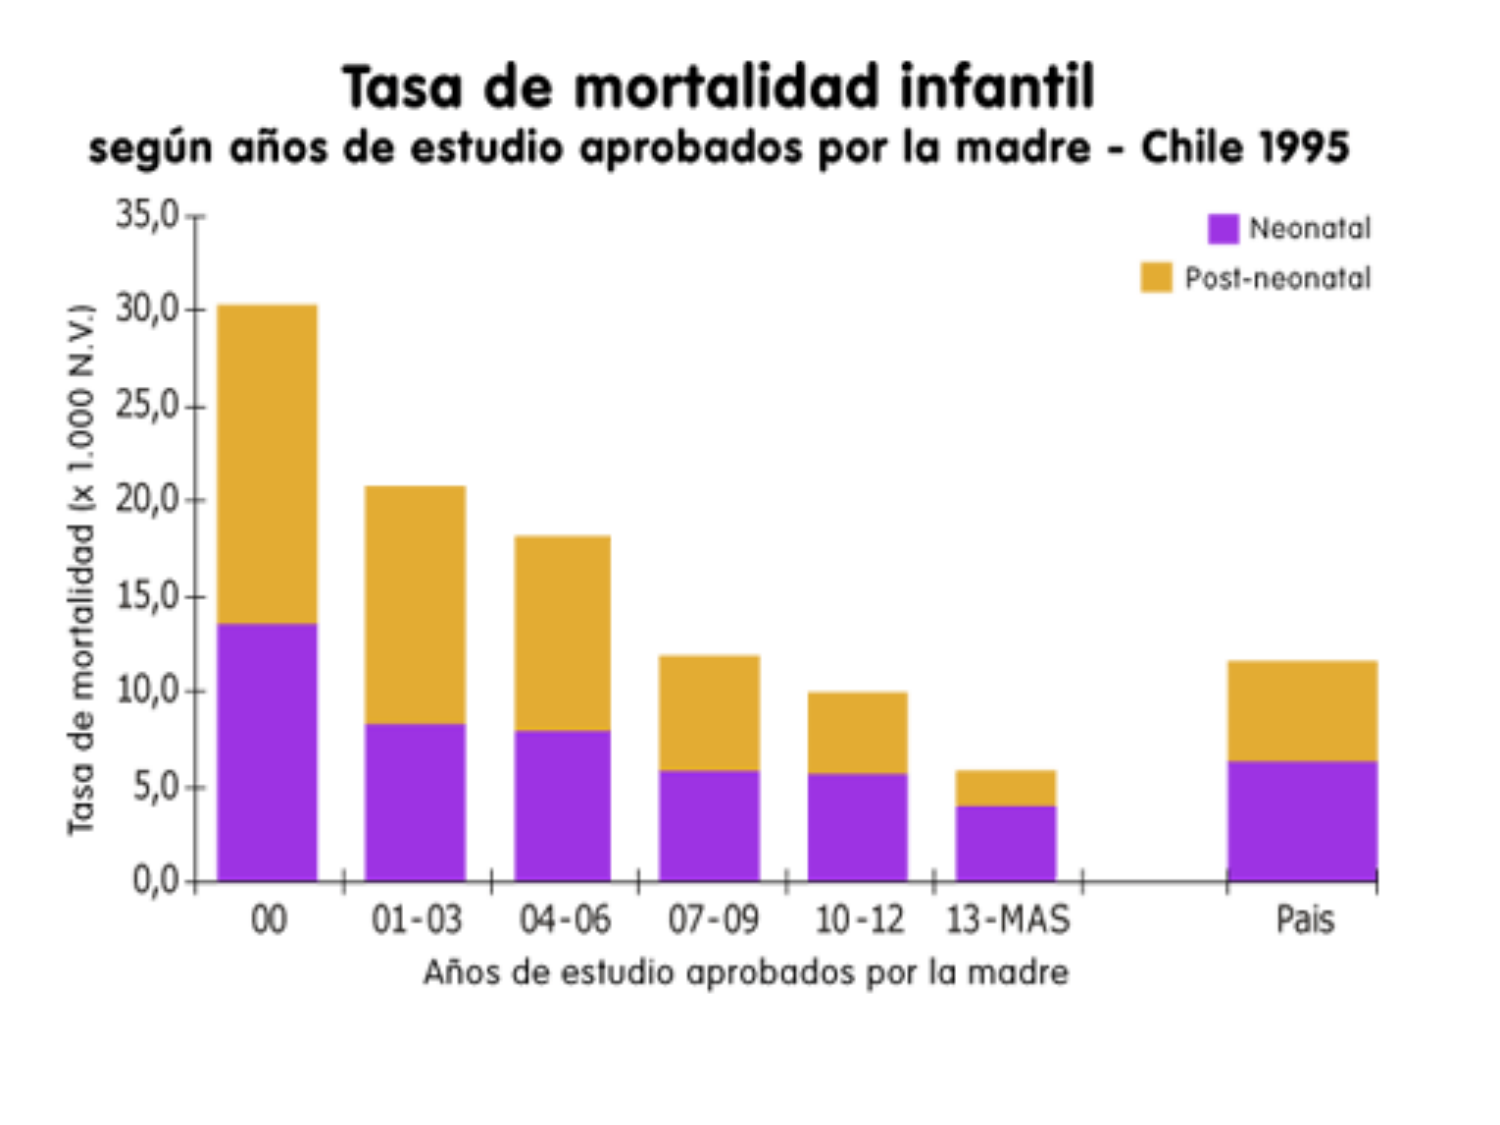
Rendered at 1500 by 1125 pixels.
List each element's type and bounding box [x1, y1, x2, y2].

picture [52, 58, 1400, 997]
